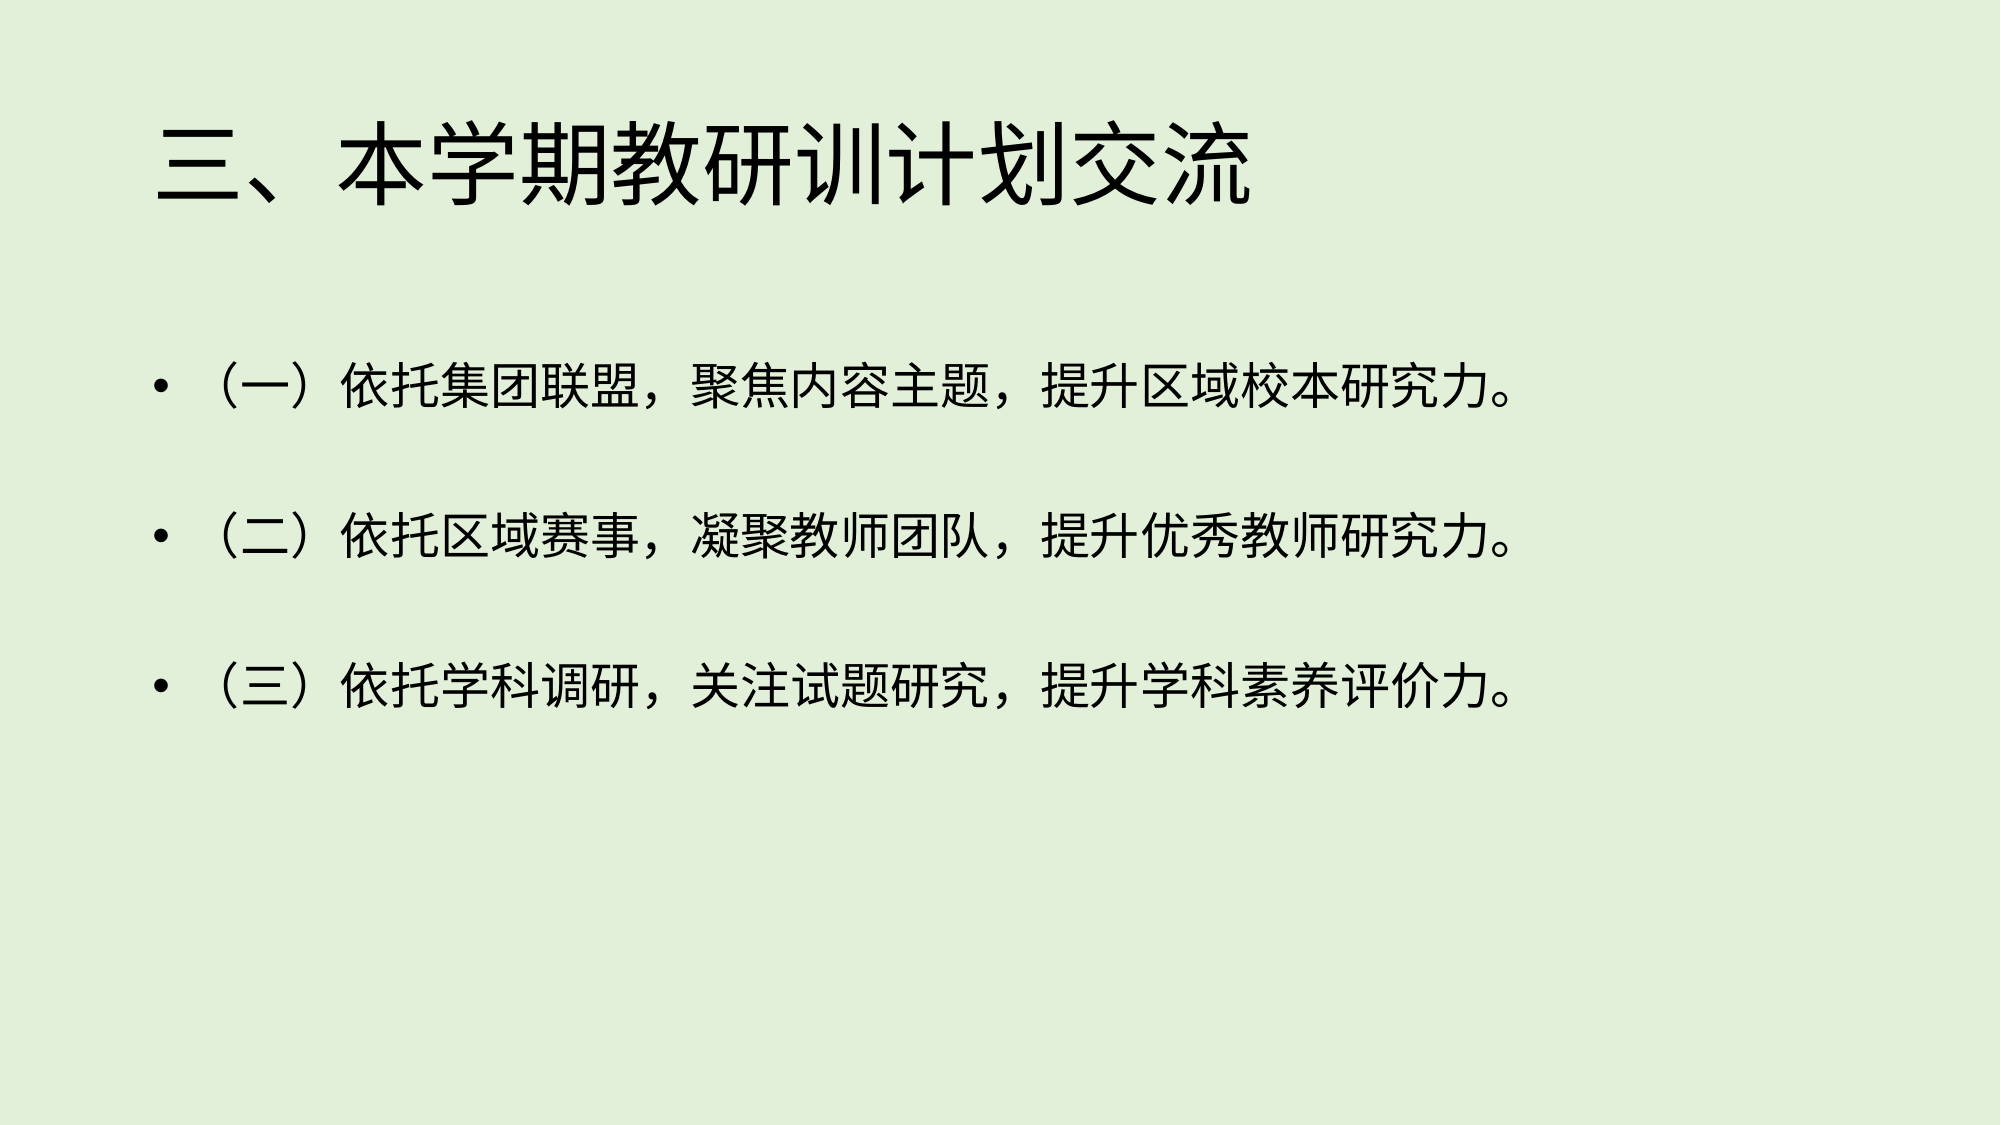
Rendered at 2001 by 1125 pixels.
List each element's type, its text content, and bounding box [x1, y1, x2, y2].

list （一）依托集团联盟，聚焦内容主题，提升区域校本研究力。 （二）依托区域赛事，凝聚教师团队，提升优秀教师研究力。 （三）依托学科调研，关注试题研究，提升学科素养评价力。 [137, 353, 1562, 887]
title 三、本学期教研训计划交流 [137, 59, 1863, 278]
